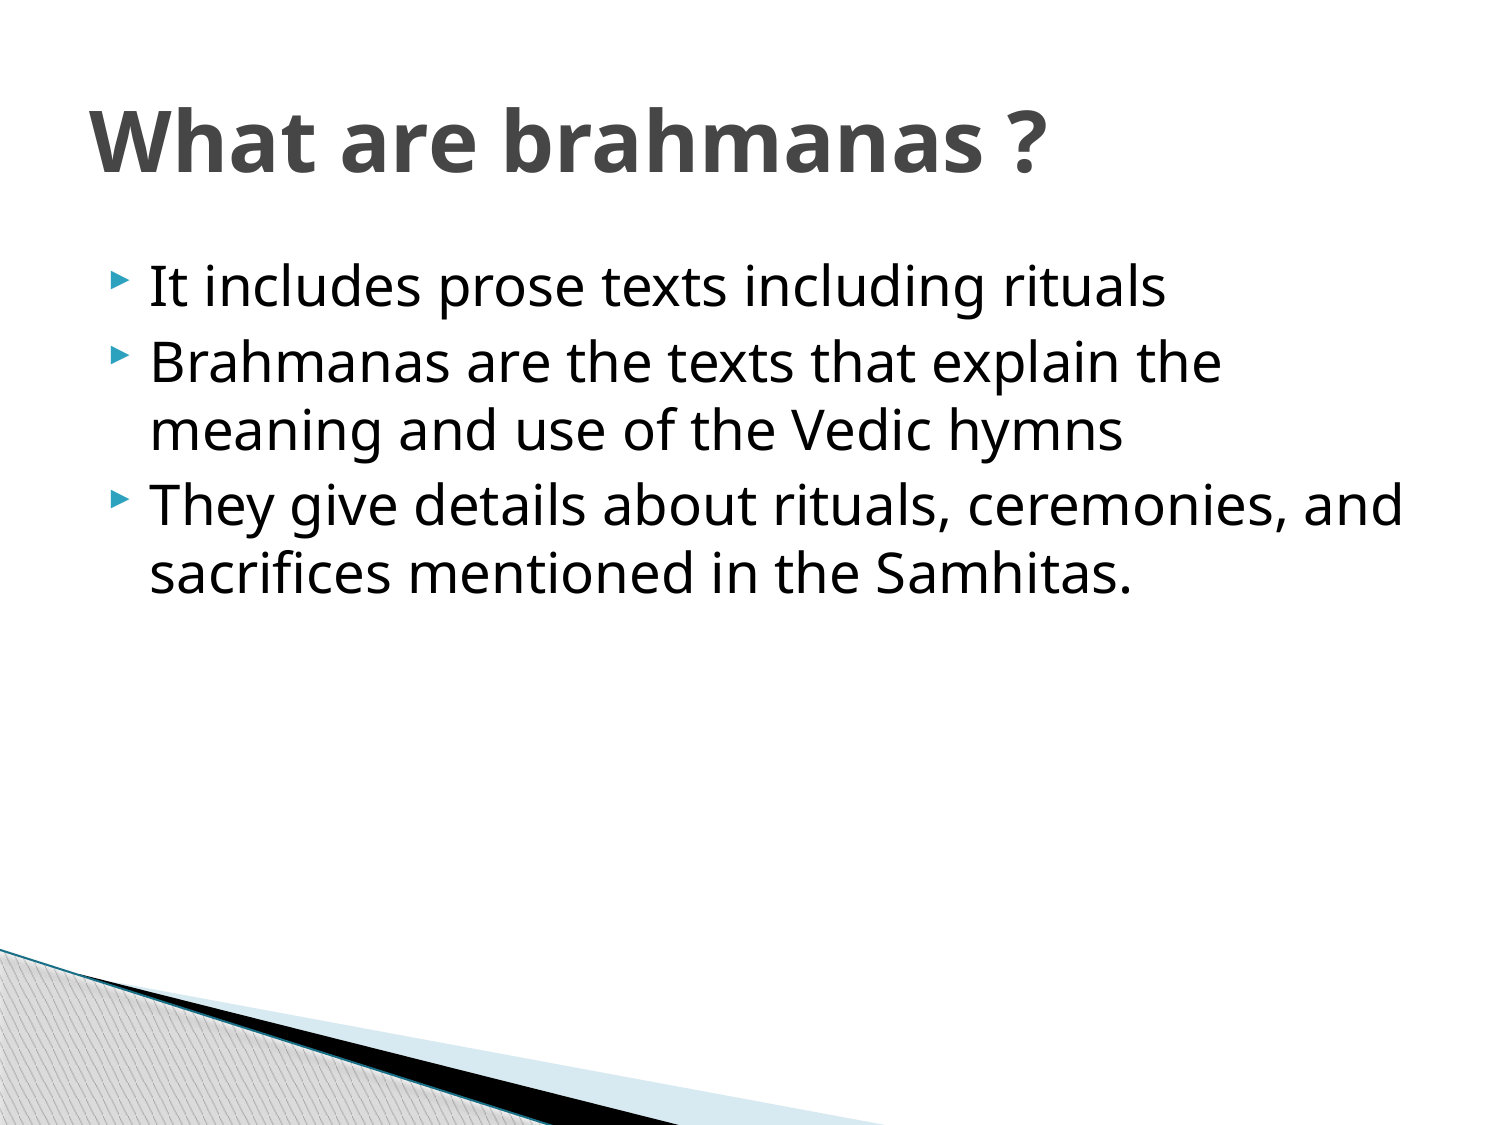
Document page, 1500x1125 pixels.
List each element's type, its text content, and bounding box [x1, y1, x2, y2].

list It includes prose texts including rituals Brahmanas are the texts that explain the meaning and use of the Vedic hymns They give details about rituals, ceremonies, and sacrifices mentioned in the Samhitas. [75, 243, 1425, 986]
title What are brahmanas ? [75, 45, 1425, 233]
